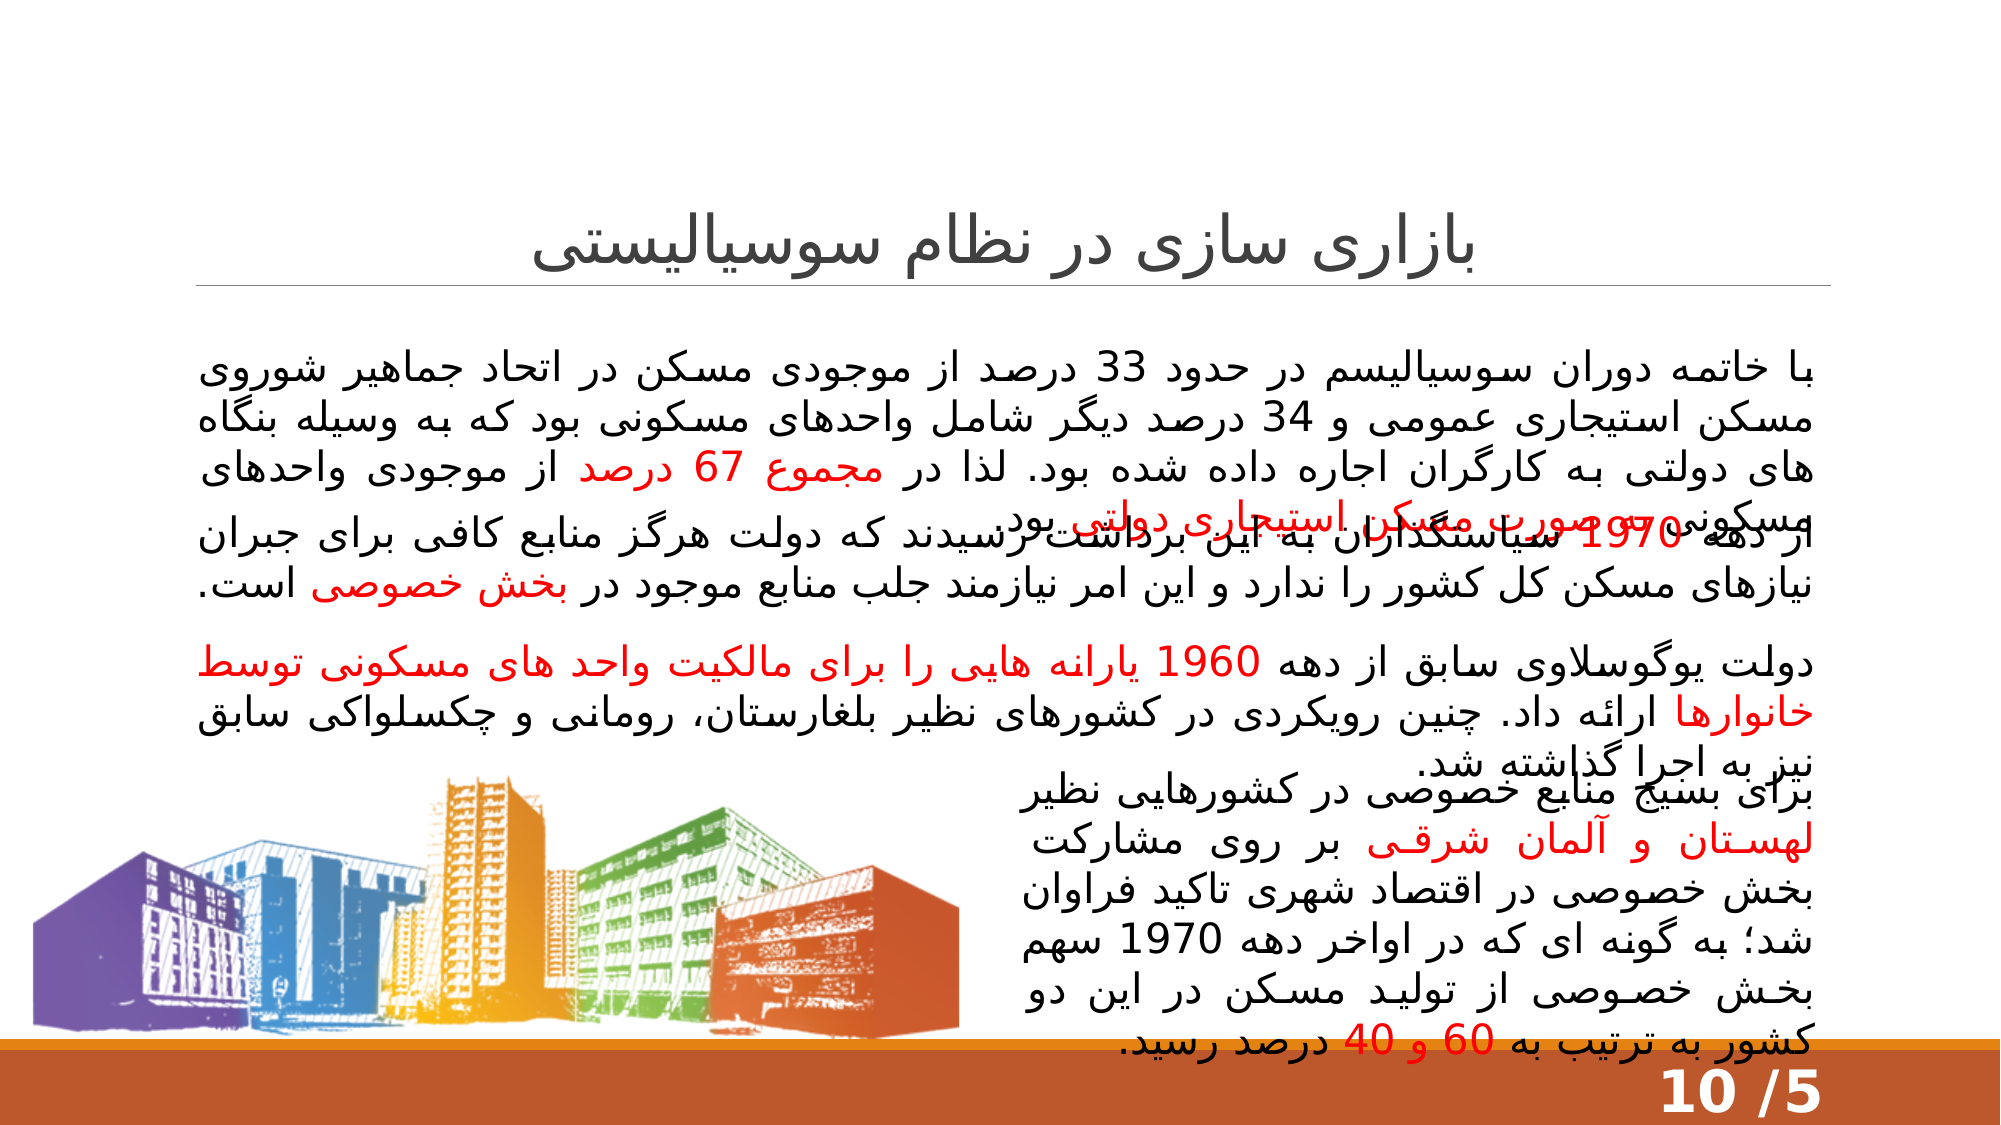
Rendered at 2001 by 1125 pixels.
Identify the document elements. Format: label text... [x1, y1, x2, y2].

text_box با خاتمه دوران سوسیالیسم در حدود 33 درصد از موجودی مسکن در اتحاد جماهیر شوروی مسکن استیجاری عمومی و 34 درصد دیگر شامل واحدهای مسکونی بود که به وسیله بنگاه های دولتی به کارگران اجاره داده شده بود. لذا در مجموع 67 درصد از موجودی واحدهای مسکونی به صورت مسکن استیجاری دولتی بود. [179, 332, 1830, 498]
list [0, 764, 1006, 1039]
title بازاری سازی در نظام سوسیالیستی [180, 47, 1830, 285]
text_box / 10 [1579, 1059, 1795, 1120]
slide_number 5 [1795, 1059, 1840, 1120]
text_box برای بسیج منابع خصوصی در کشورهایی نظیر لهستان و آلمان شرقی بر روی مشارکت بخش خصوصی در اقتصاد شهری تاکید فراوان شد؛ به گونه ای که در اواخر دهه 1970 سهم بخش خصوصی از تولید مسکن در این دو کشور به ترتیب به 60 و 40 درصد رسید. [1004, 754, 1830, 1070]
text_box دولت یوگوسلاوی سابق از دهه 1960 یارانه هایی را برای مالکیت واحد های مسکونی توسط خانوارها ارائه داد. چنین رویکردی در کشورهای نظیر بلغارستان، رومانی و چکسلواکی سابق نیز به اجرا گذاشته شد. [179, 626, 1830, 761]
text_box از دهه 1970 سیاستگذاران به این برداشت رسیدند که دولت هرگز منابع کافی برای جبران نیازهای مسکن کل کشور را ندارد و این امر نیازمند جلب منابع موجود در بخش خصوصی است. [179, 498, 1830, 614]
